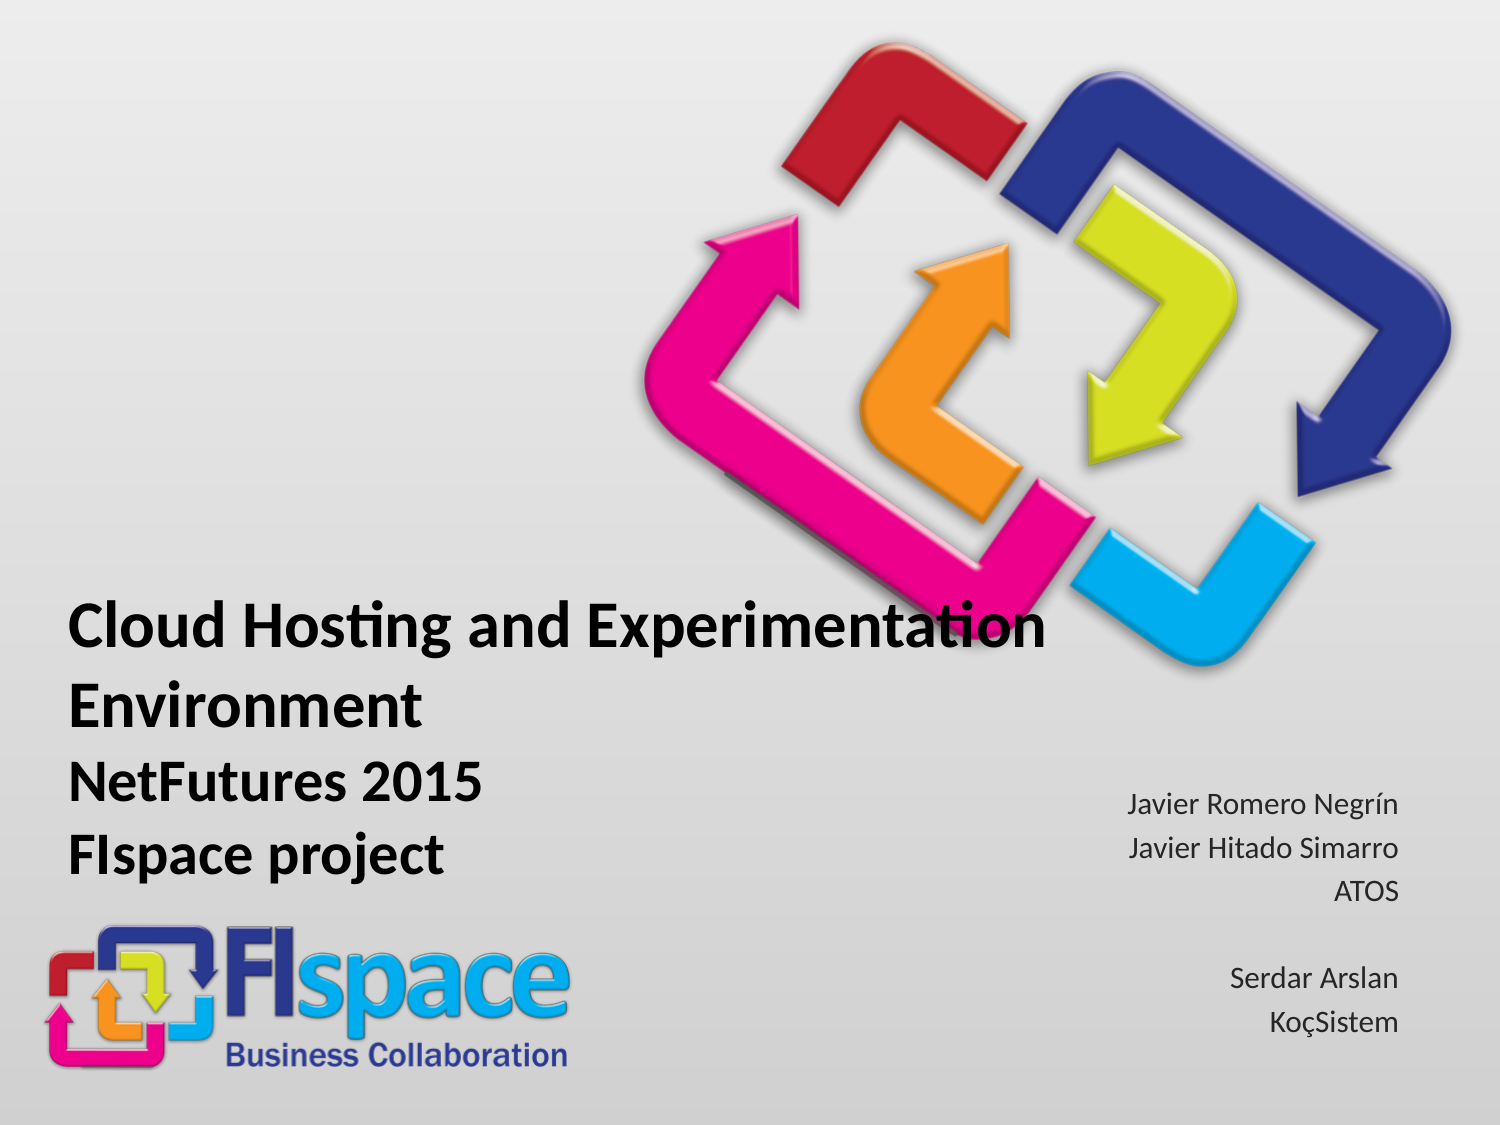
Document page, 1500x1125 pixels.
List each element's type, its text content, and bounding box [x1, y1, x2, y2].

picture [557, 0, 1500, 816]
picture [35, 917, 580, 1073]
subtitle Javier Romero Negrín Javier Hitado Simarro ATOS Serdar Arslan KoçSistem [856, 775, 1415, 1047]
title Cloud Hosting and Experimentation Environment NetFutures 2015 FIspace project [53, 574, 1164, 894]
